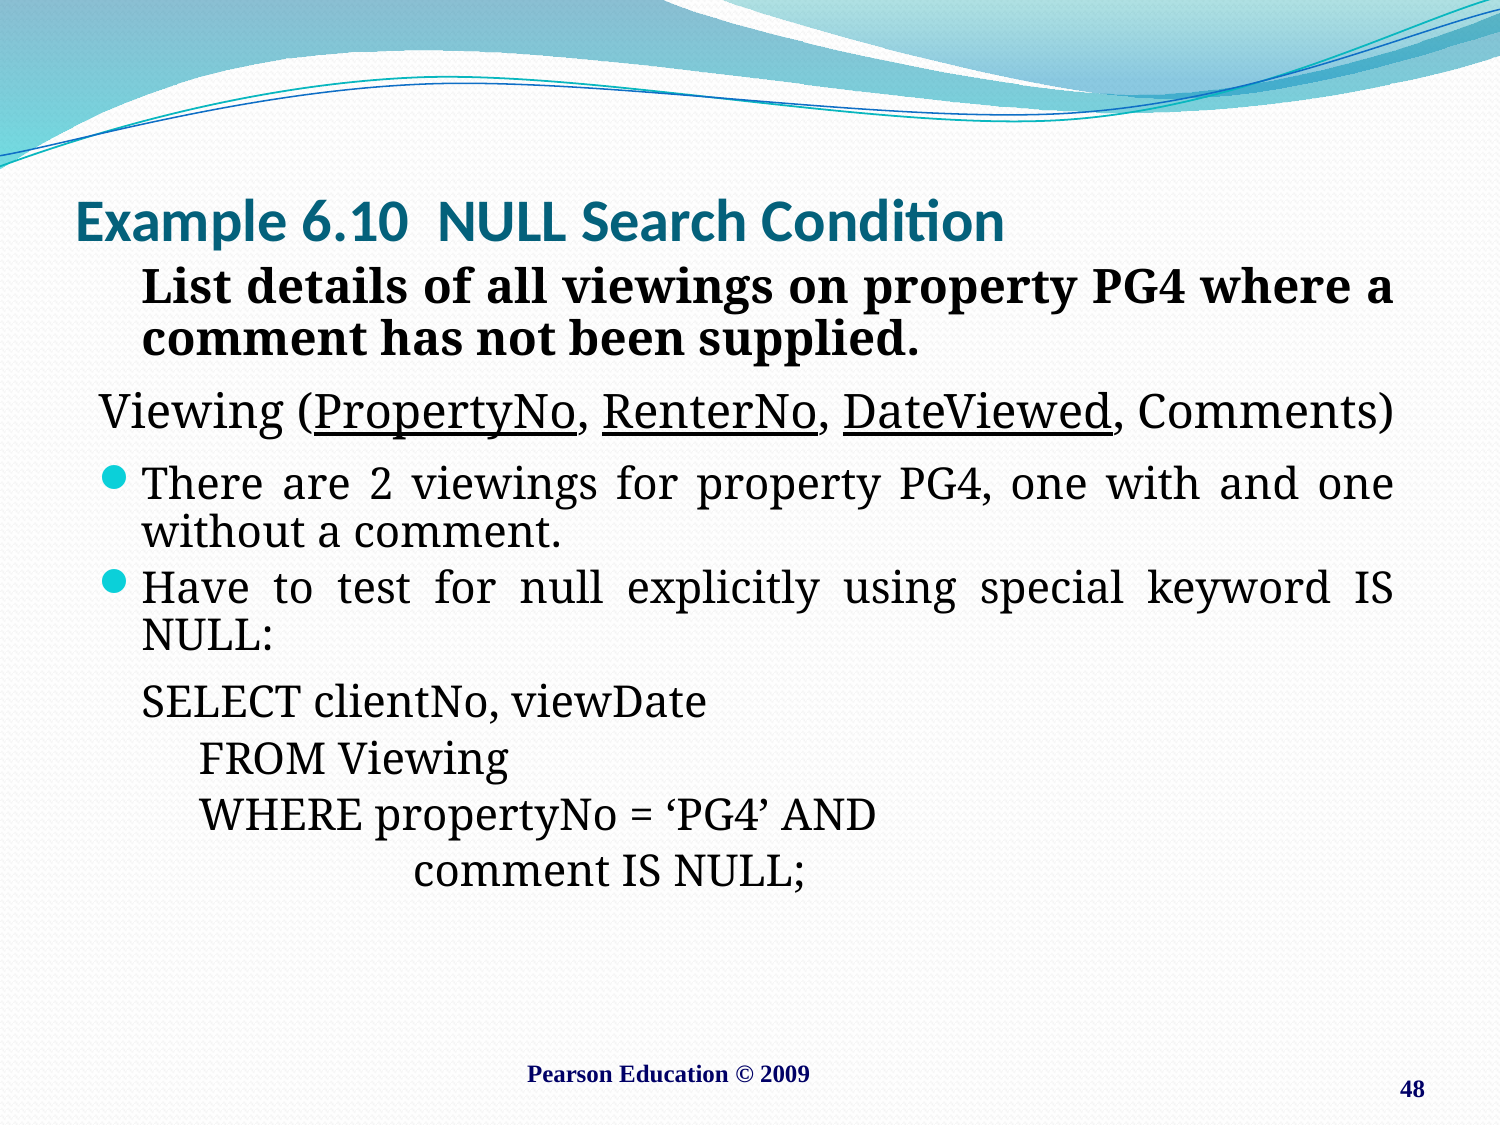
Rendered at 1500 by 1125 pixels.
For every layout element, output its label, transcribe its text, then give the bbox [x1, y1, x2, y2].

list List details of all viewings on property PG4 where a comment has not been supplied. Viewing (PropertyNo, RenterNo, DateViewed, Comments) There are 2 viewings for property PG4, one with and one without a comment. Have to test for null explicitly using special keyword IS NULL: SELECT clientNo, viewDate FROM Viewing WHERE propertyNo = ‘PG4’ AND comment IS NULL; [83, 255, 1412, 931]
text_box Pearson Education © 2009 [512, 1050, 1038, 1095]
title Example 6.10 NULL Search Condition [75, 66, 1425, 254]
slide_number 48 [1299, 1042, 1425, 1103]
